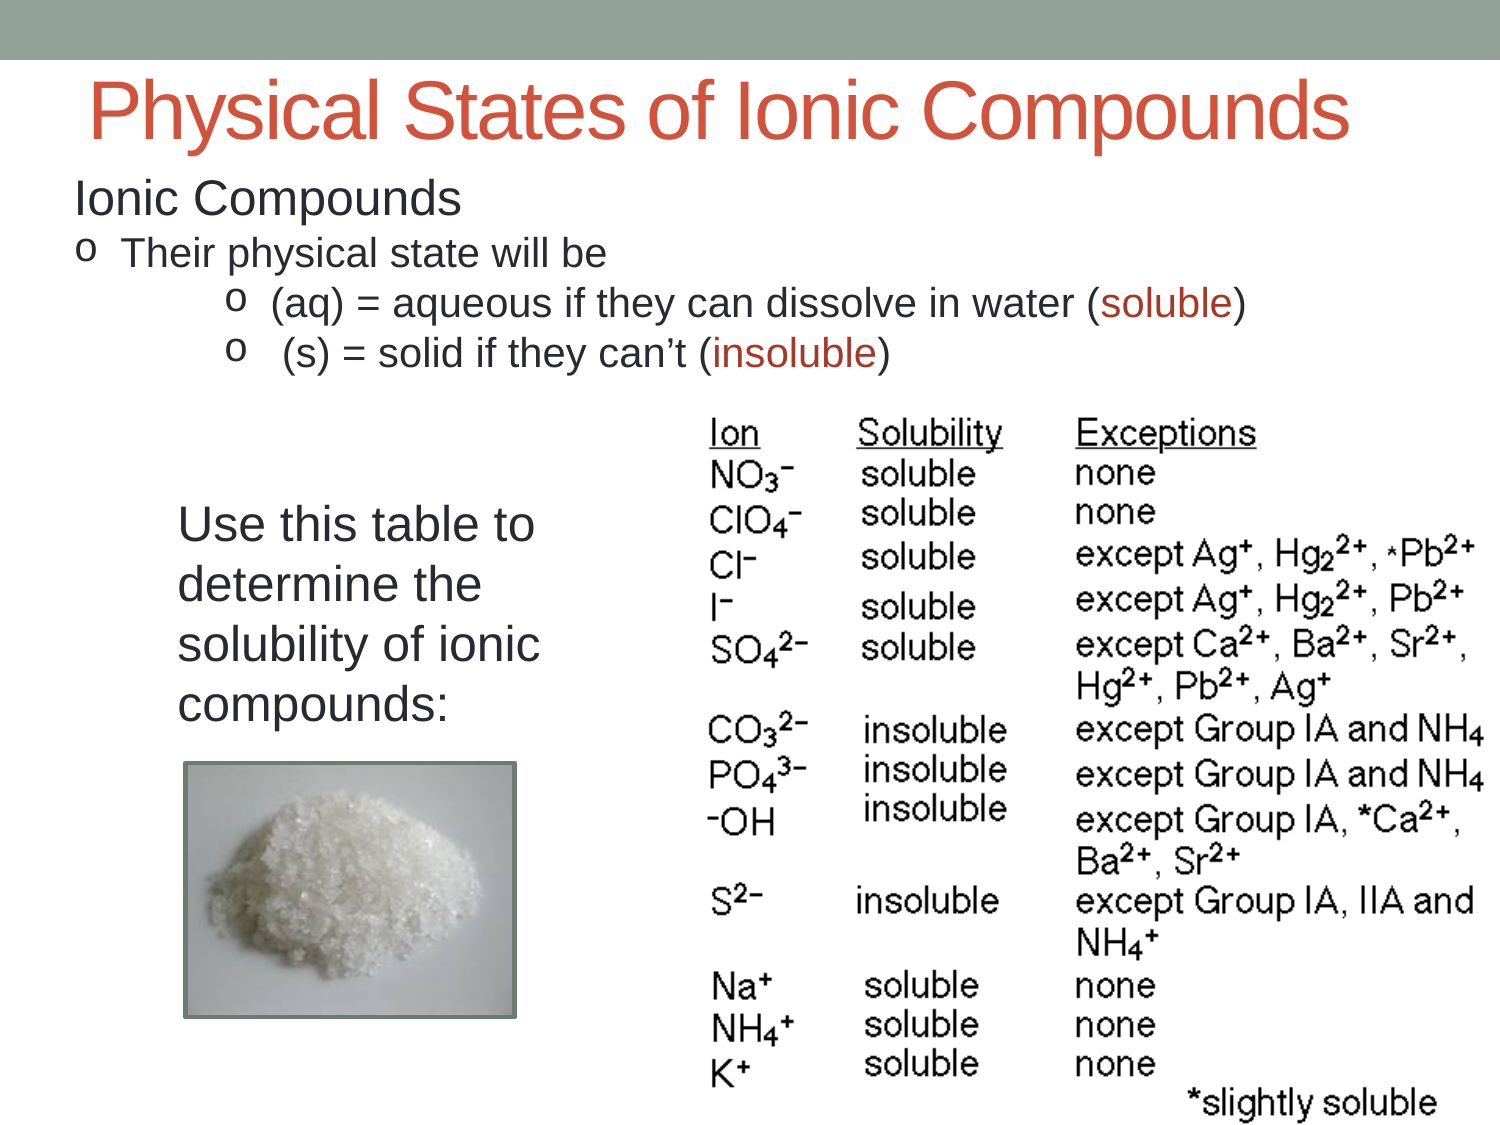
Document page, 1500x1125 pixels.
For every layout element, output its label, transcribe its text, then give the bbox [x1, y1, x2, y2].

text_box Use this table to determine the solubility of ionic compounds: [162, 483, 613, 739]
text_box Ionic Compounds Their physical state will be (aq) = aqueous if they can dissolve in water (soluble) (s) = solid if they can’t (insoluble) [58, 158, 1472, 384]
title Physical States of Ionic Compounds [72, 24, 1423, 158]
picture [187, 764, 513, 1015]
picture [700, 407, 1487, 1125]
